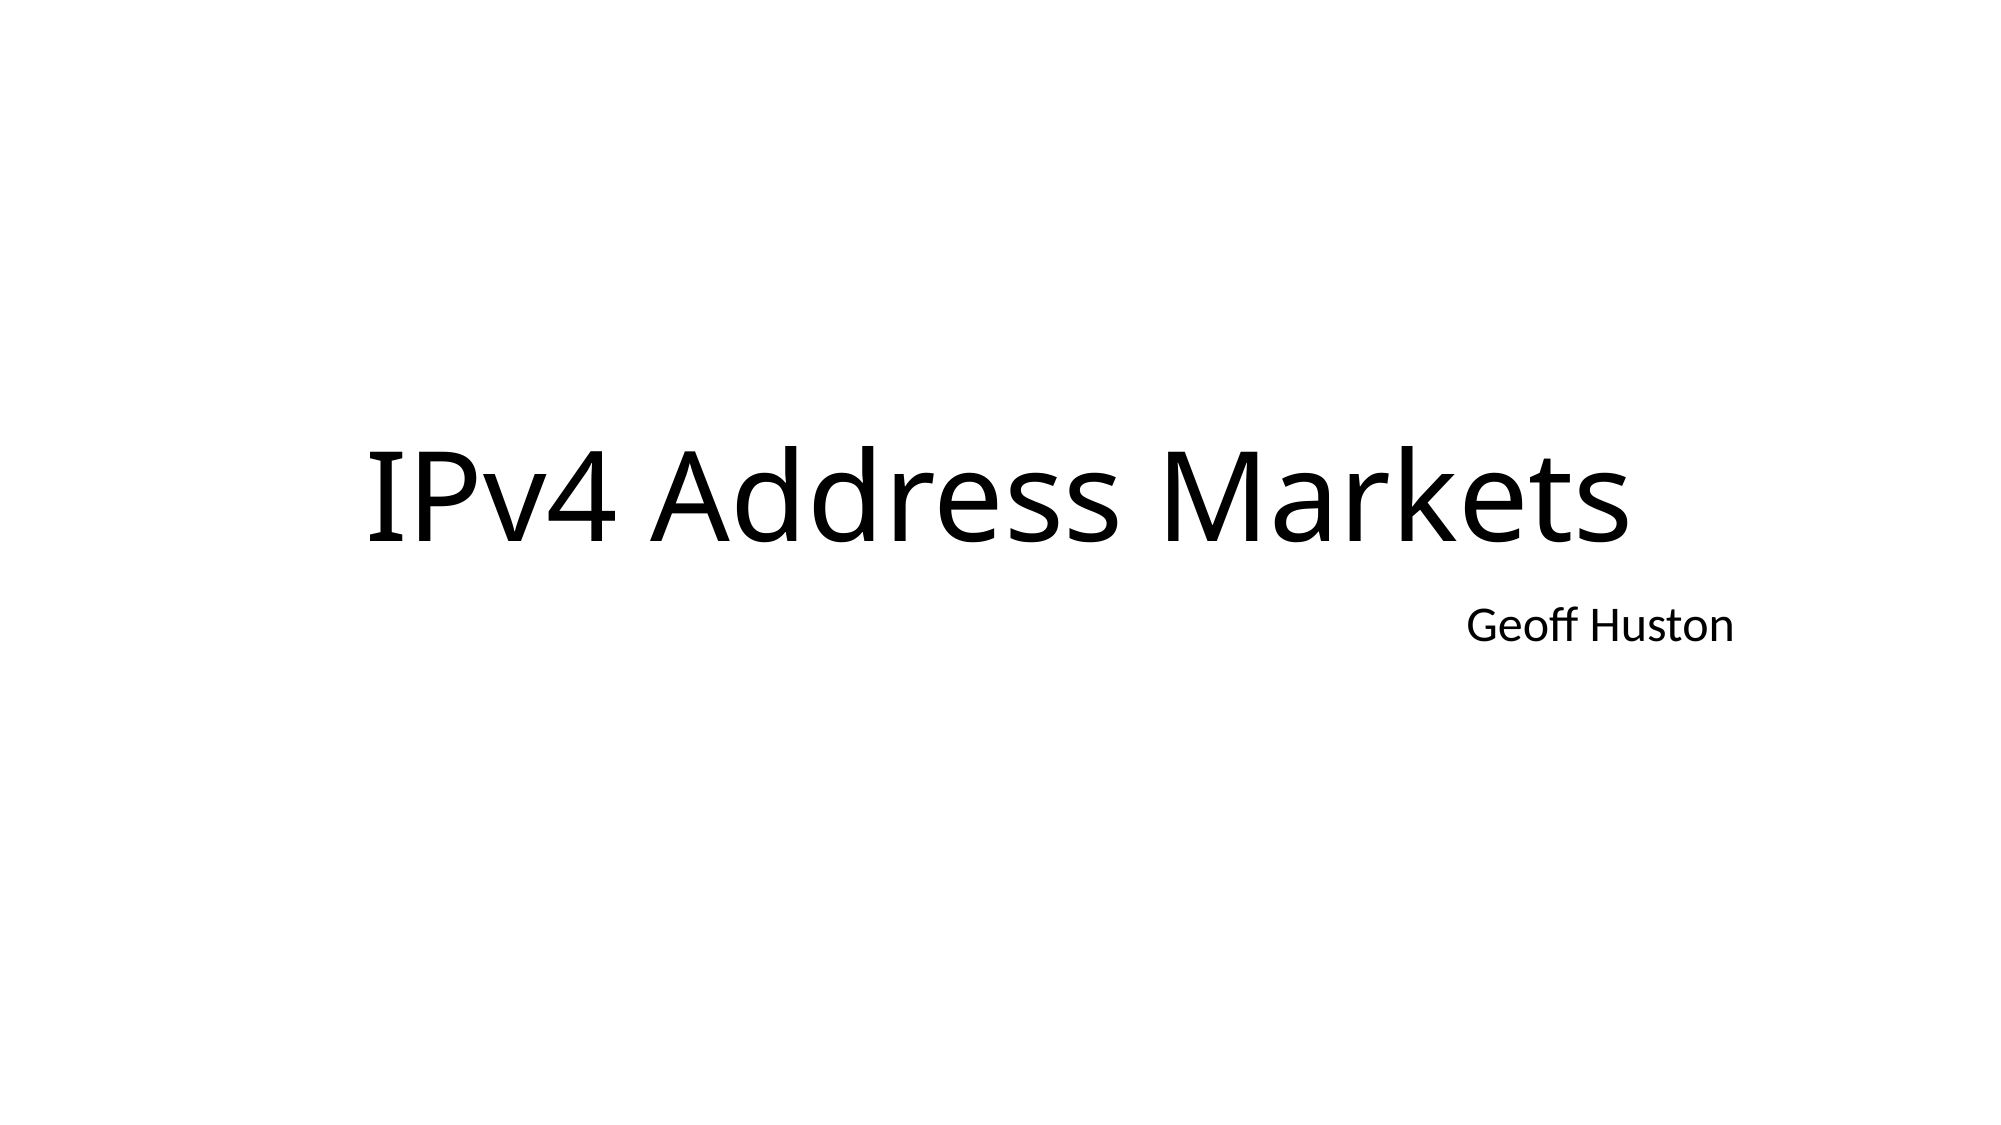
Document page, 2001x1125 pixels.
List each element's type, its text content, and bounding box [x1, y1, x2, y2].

subtitle Geoff Huston [249, 590, 1750, 863]
title IPv4 Address Markets [249, 184, 1750, 576]
